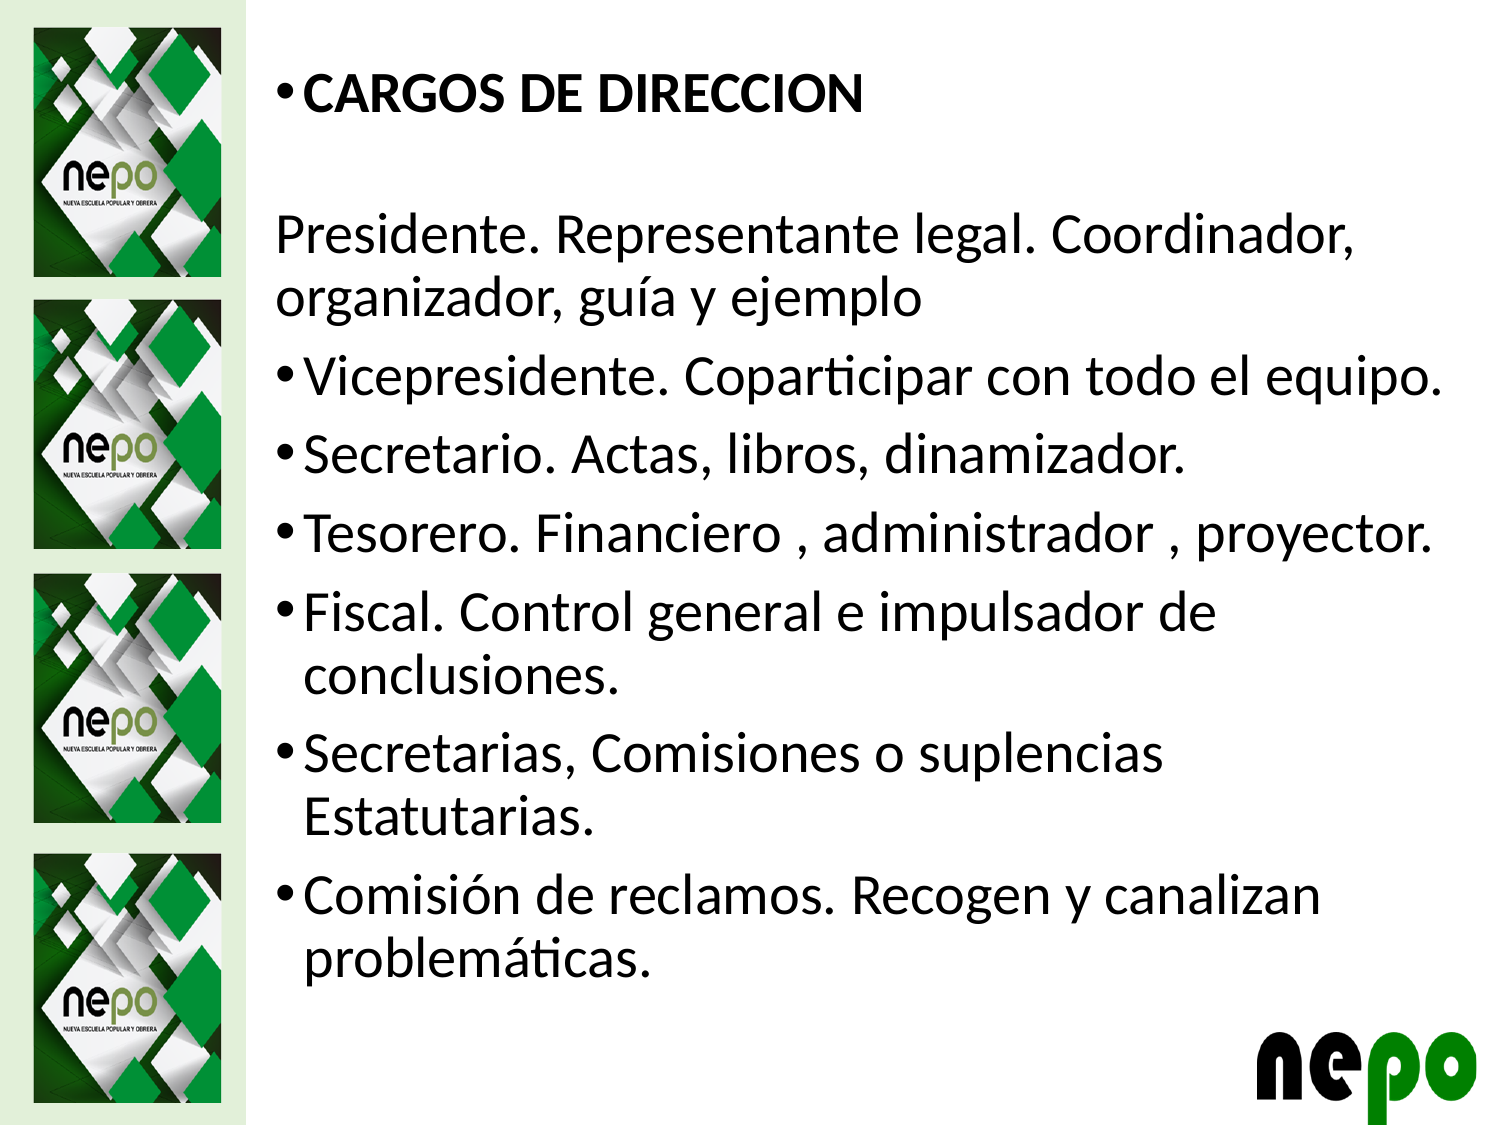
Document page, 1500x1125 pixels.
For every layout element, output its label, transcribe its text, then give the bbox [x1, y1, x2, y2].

picture [1473, 1032, 1477, 1125]
picture [0, 0, 246, 1125]
list CARGOS DE DIRECCION Presidente. Representante legal. Coordinador, organizador, guía y ejemplo Vicepresidente. Coparticipar con todo el equipo. Secretario. Actas, libros, dinamizador. Tesorero. Financiero , administrador , proyector. Fiscal. Control general e impulsador de conclusiones. Secretarias, Comisiones o suplencias Estatutarias. Comisión de reclamos. Recogen y canalizan problemáticas. [260, 54, 1473, 1125]
